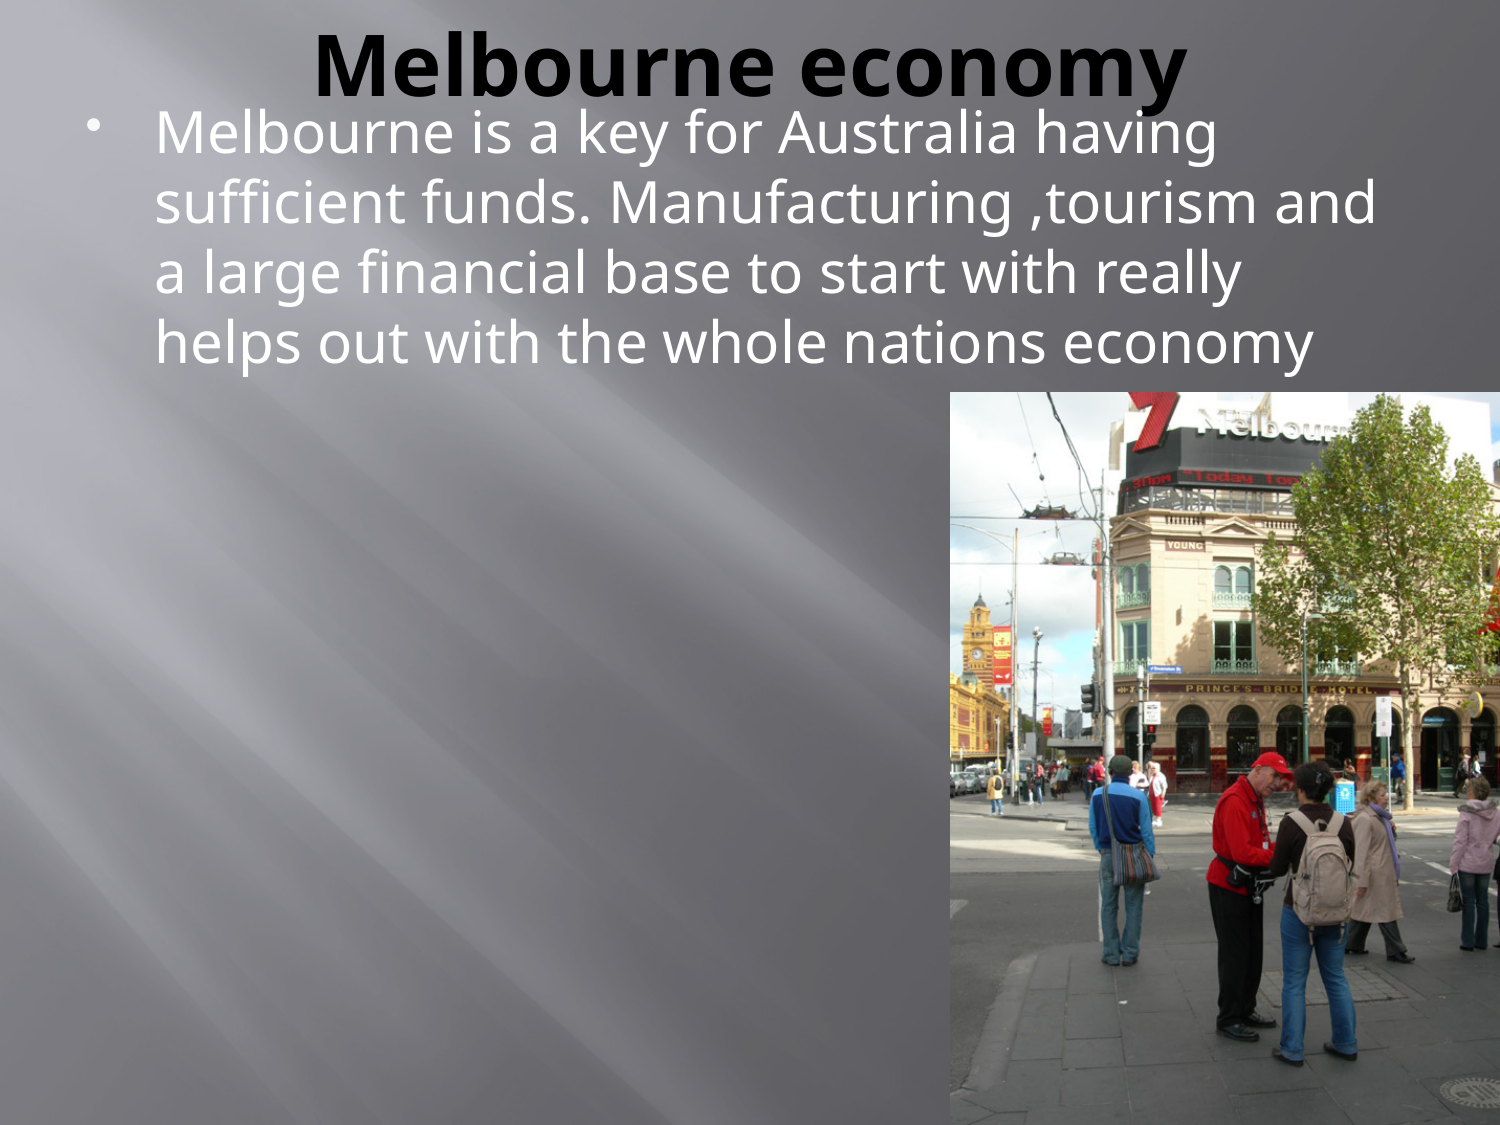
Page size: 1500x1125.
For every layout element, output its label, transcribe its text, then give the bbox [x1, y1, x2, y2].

picture [949, 392, 1500, 1125]
list Melbourne is a key for Australia having sufficient funds. Manufacturing ,tourism and a large financial base to start with really helps out with the whole nations economy [50, 87, 1400, 425]
title Melbourne economy [75, 0, 1425, 125]
